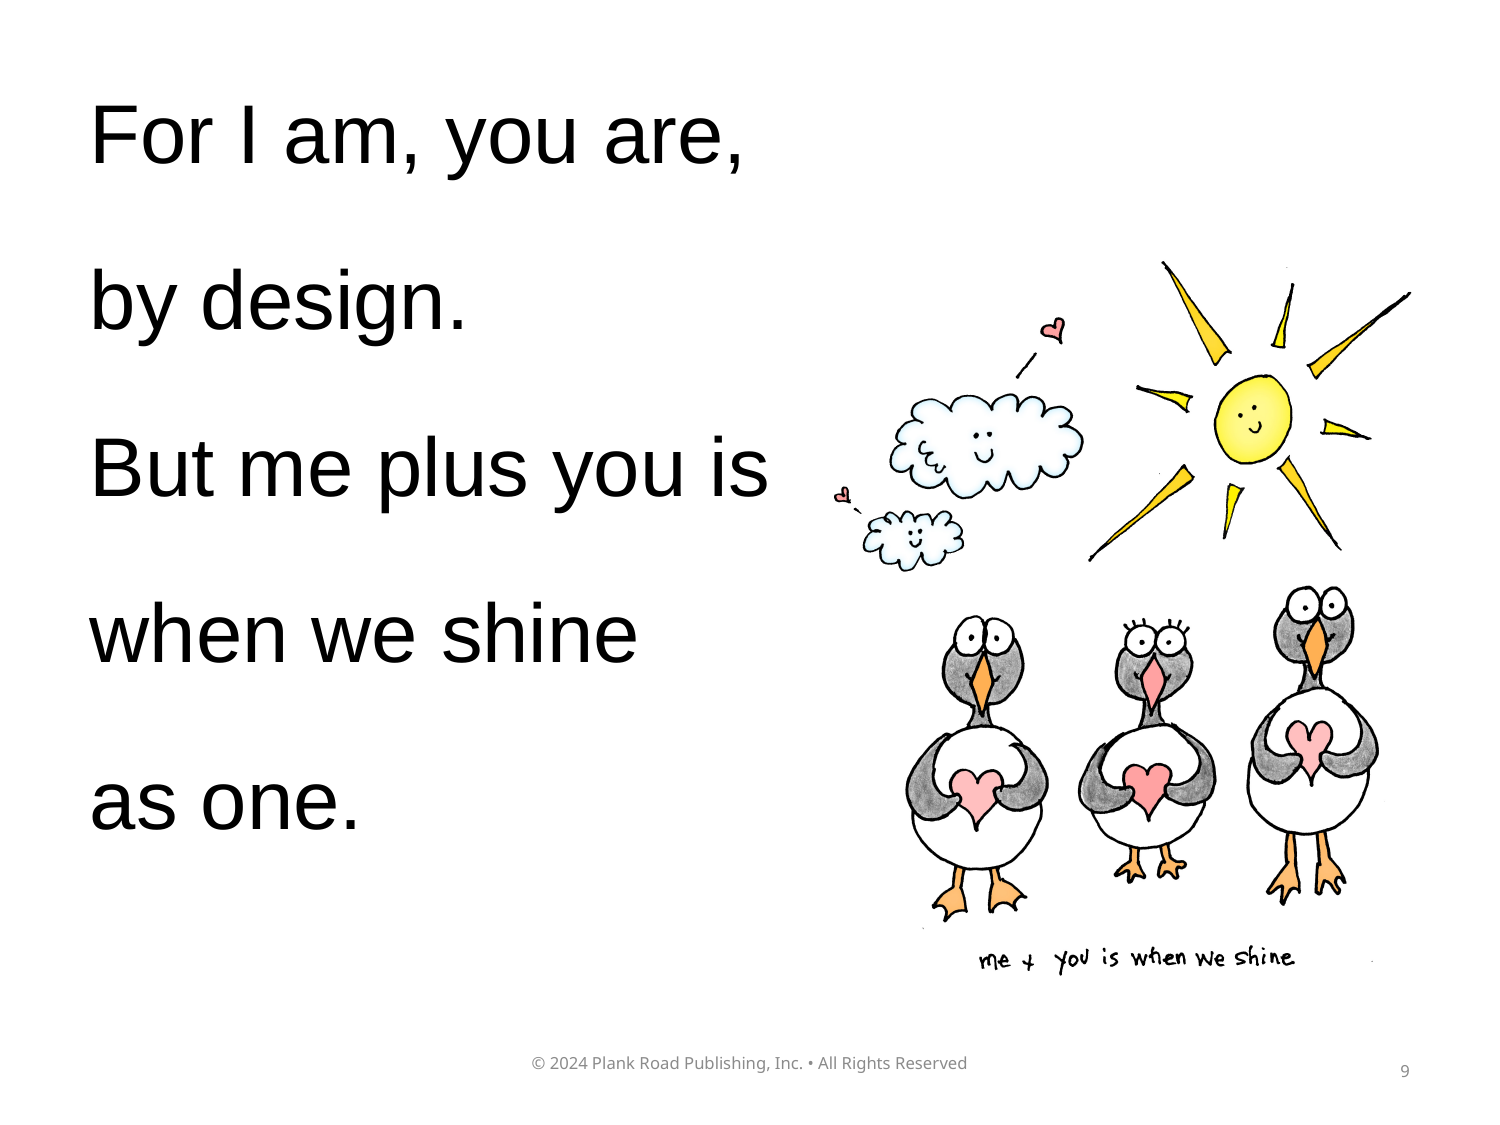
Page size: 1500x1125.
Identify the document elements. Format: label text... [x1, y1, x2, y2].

slide_number 9 [1074, 1042, 1425, 1103]
list For I am, you are, by design. But me plus you is when we shine as one. [75, 22, 1425, 1014]
picture [819, 247, 1426, 977]
